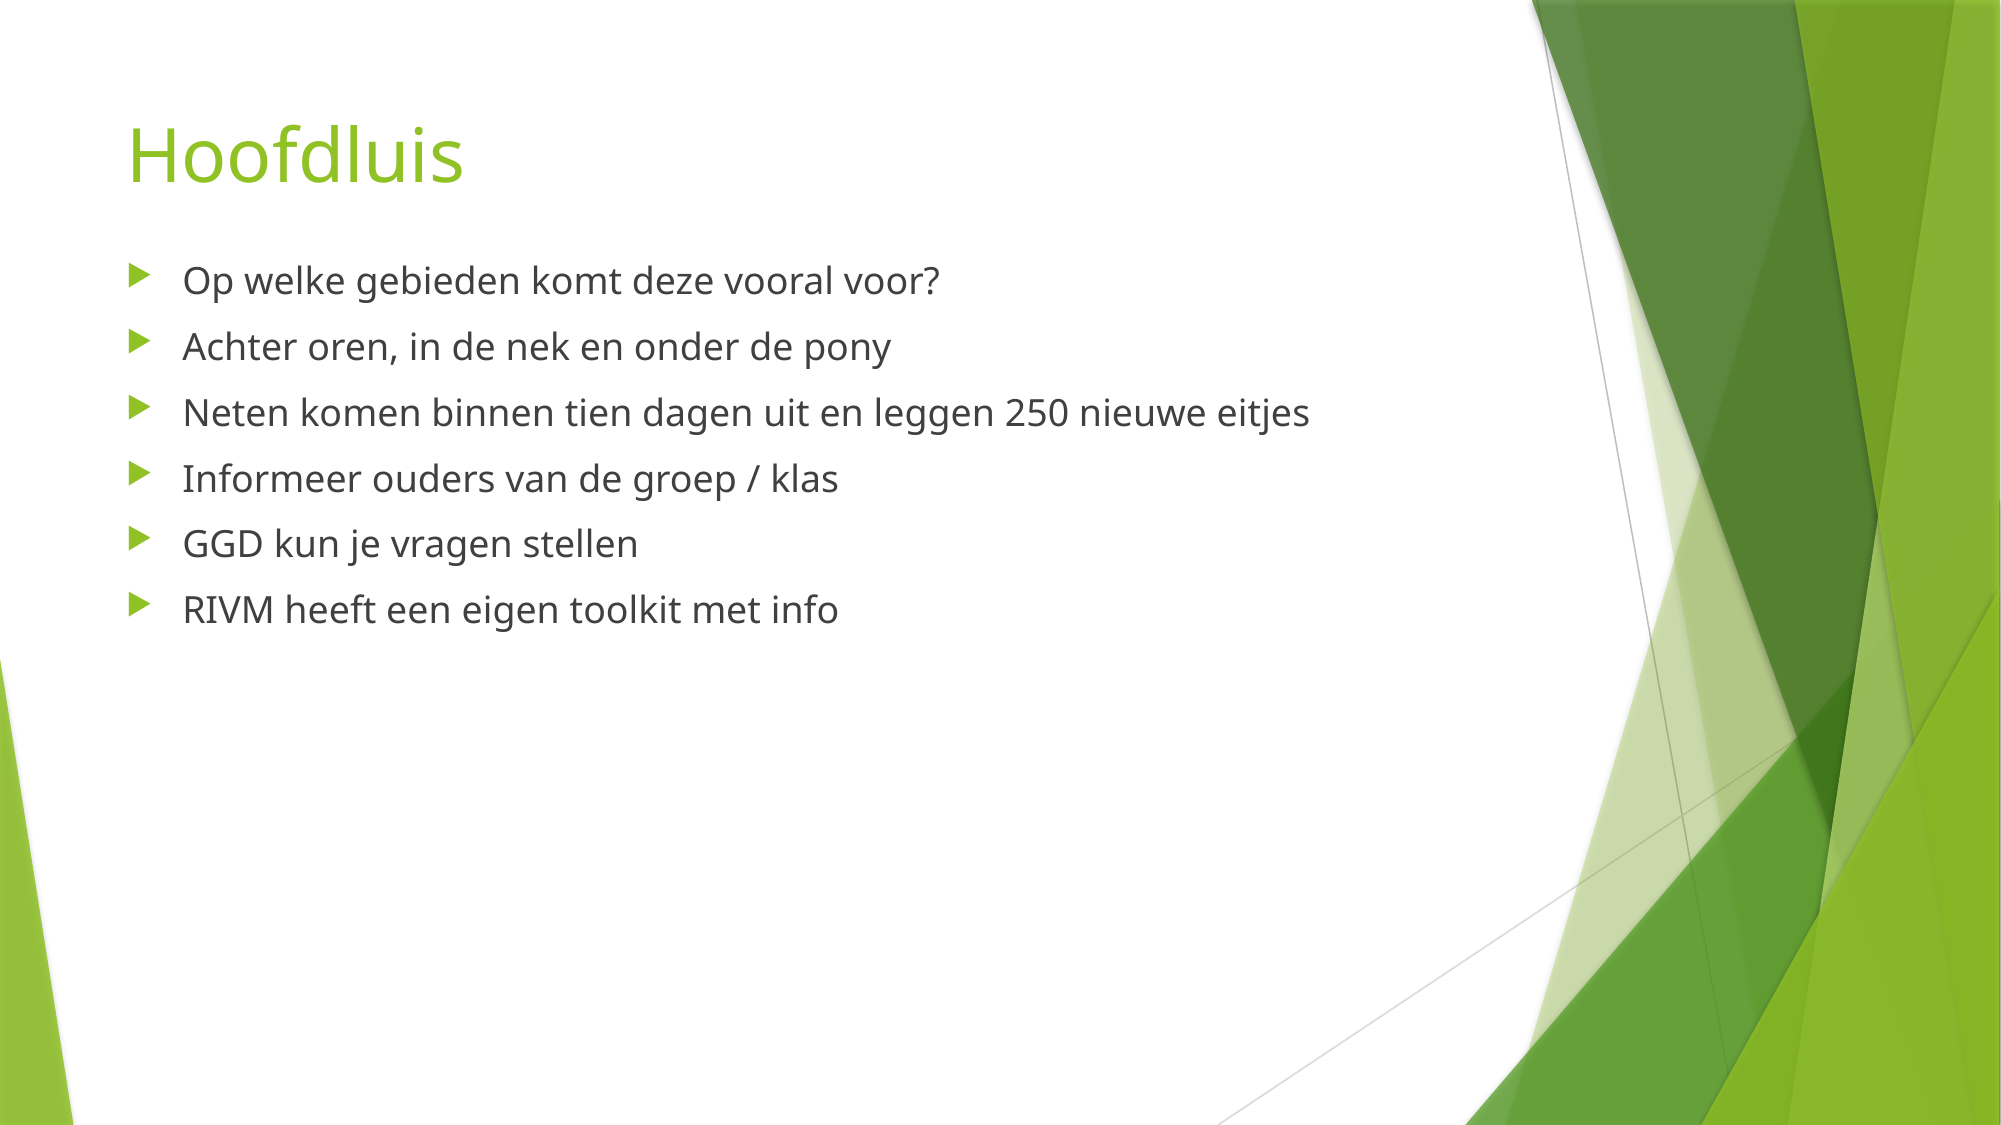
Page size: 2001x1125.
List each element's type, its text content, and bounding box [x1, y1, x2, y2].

title Hoofdluis [111, 99, 1522, 249]
list Op welke gebieden komt deze vooral voor? Achter oren, in de nek en onder de pony Neten komen binnen tien dagen uit en leggen 250 nieuwe eitjes Informeer ouders van de groep / klas GGD kun je vragen stellen RIVM heeft een eigen toolkit met info [111, 249, 1522, 887]
